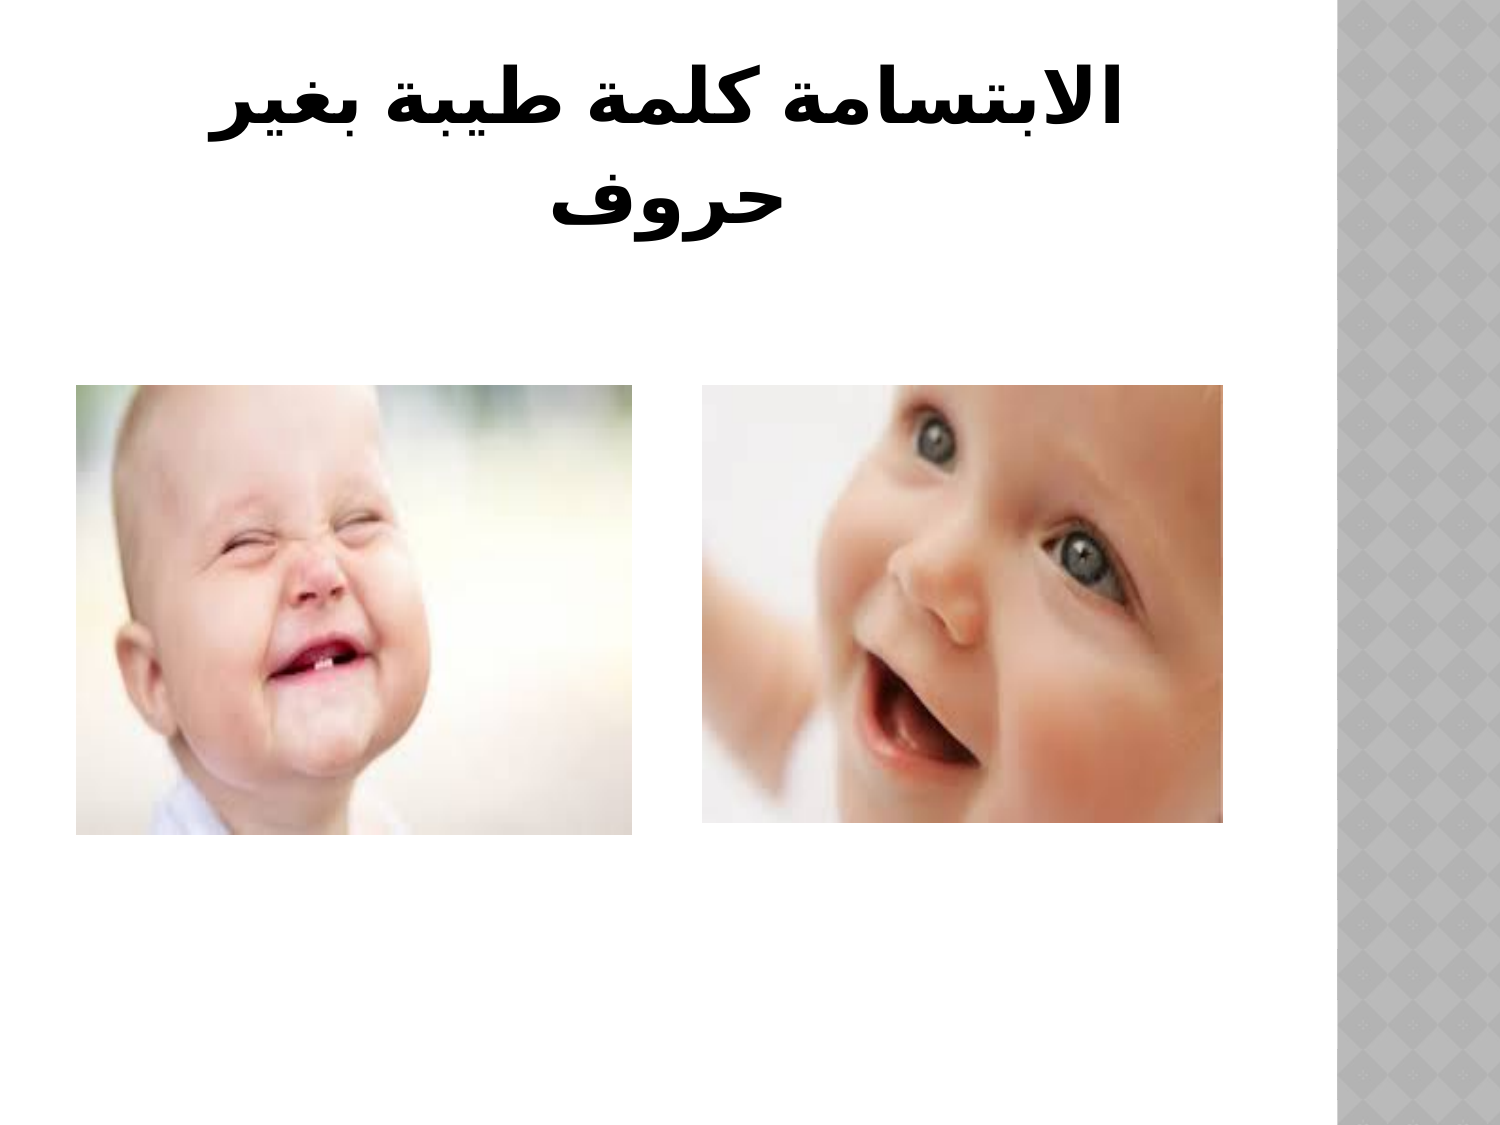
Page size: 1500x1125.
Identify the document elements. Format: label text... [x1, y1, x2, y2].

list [702, 384, 1223, 823]
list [76, 384, 633, 835]
title الابتسامة كلمة طيبة بغير حروف [75, 52, 1263, 256]
